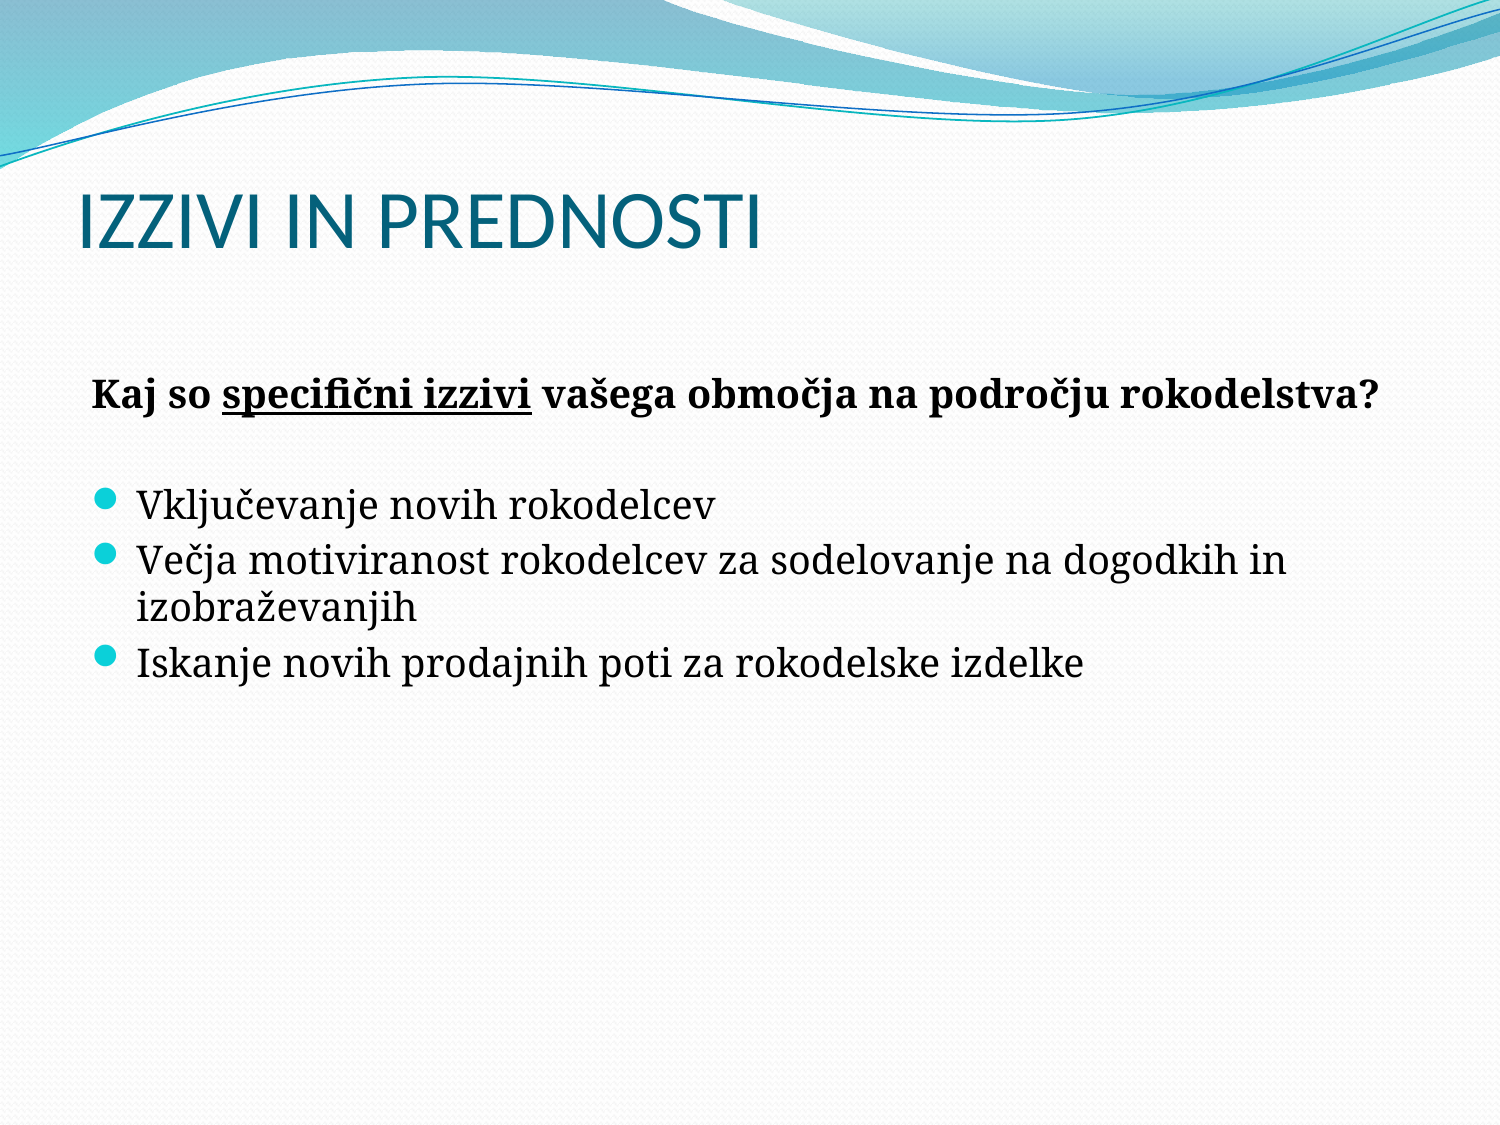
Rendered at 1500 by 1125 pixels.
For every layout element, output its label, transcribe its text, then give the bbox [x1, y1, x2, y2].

list Kaj so specifični izzivi vašega območja na področju rokodelstva? Vključevanje novih rokodelcev Večja motiviranost rokodelcev za sodelovanje na dogodkih in izobraževanjih Iskanje novih prodajnih poti za rokodelske izdelke [76, 361, 1427, 1082]
title IZZIVI IN PREDNOSTI [76, 78, 1427, 266]
